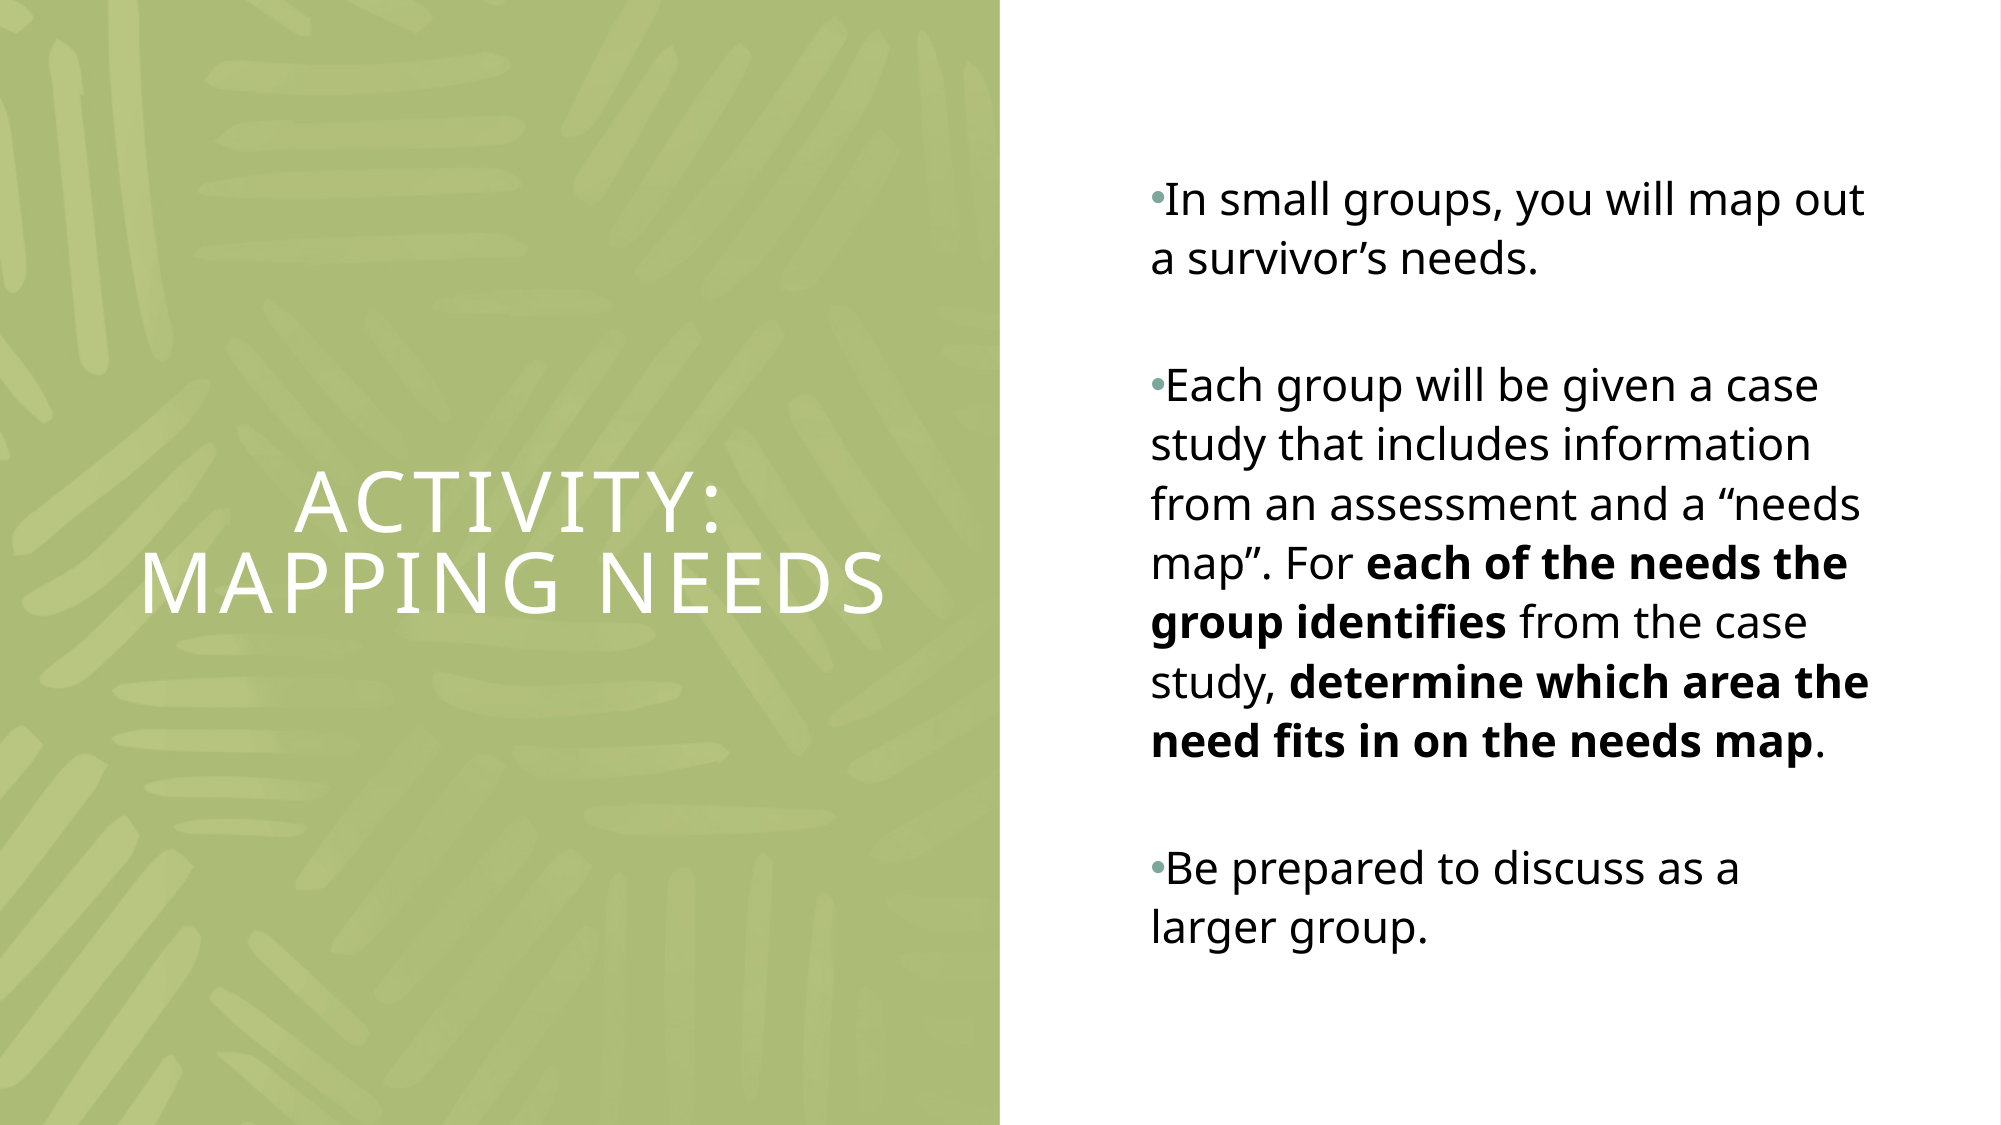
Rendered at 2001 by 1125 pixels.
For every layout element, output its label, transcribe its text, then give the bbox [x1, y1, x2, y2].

list In small groups, you will map out a survivor’s needs. Each group will be given a case study that includes information from an assessment and a “needs map”. For each of the needs the group identifies from the case study, determine which area the need fits in on the needs map. Be prepared to discuss as a larger group. [1142, 144, 1878, 974]
picture [0, 0, 2001, 1125]
title Activity: mapping needs [121, 421, 904, 676]
